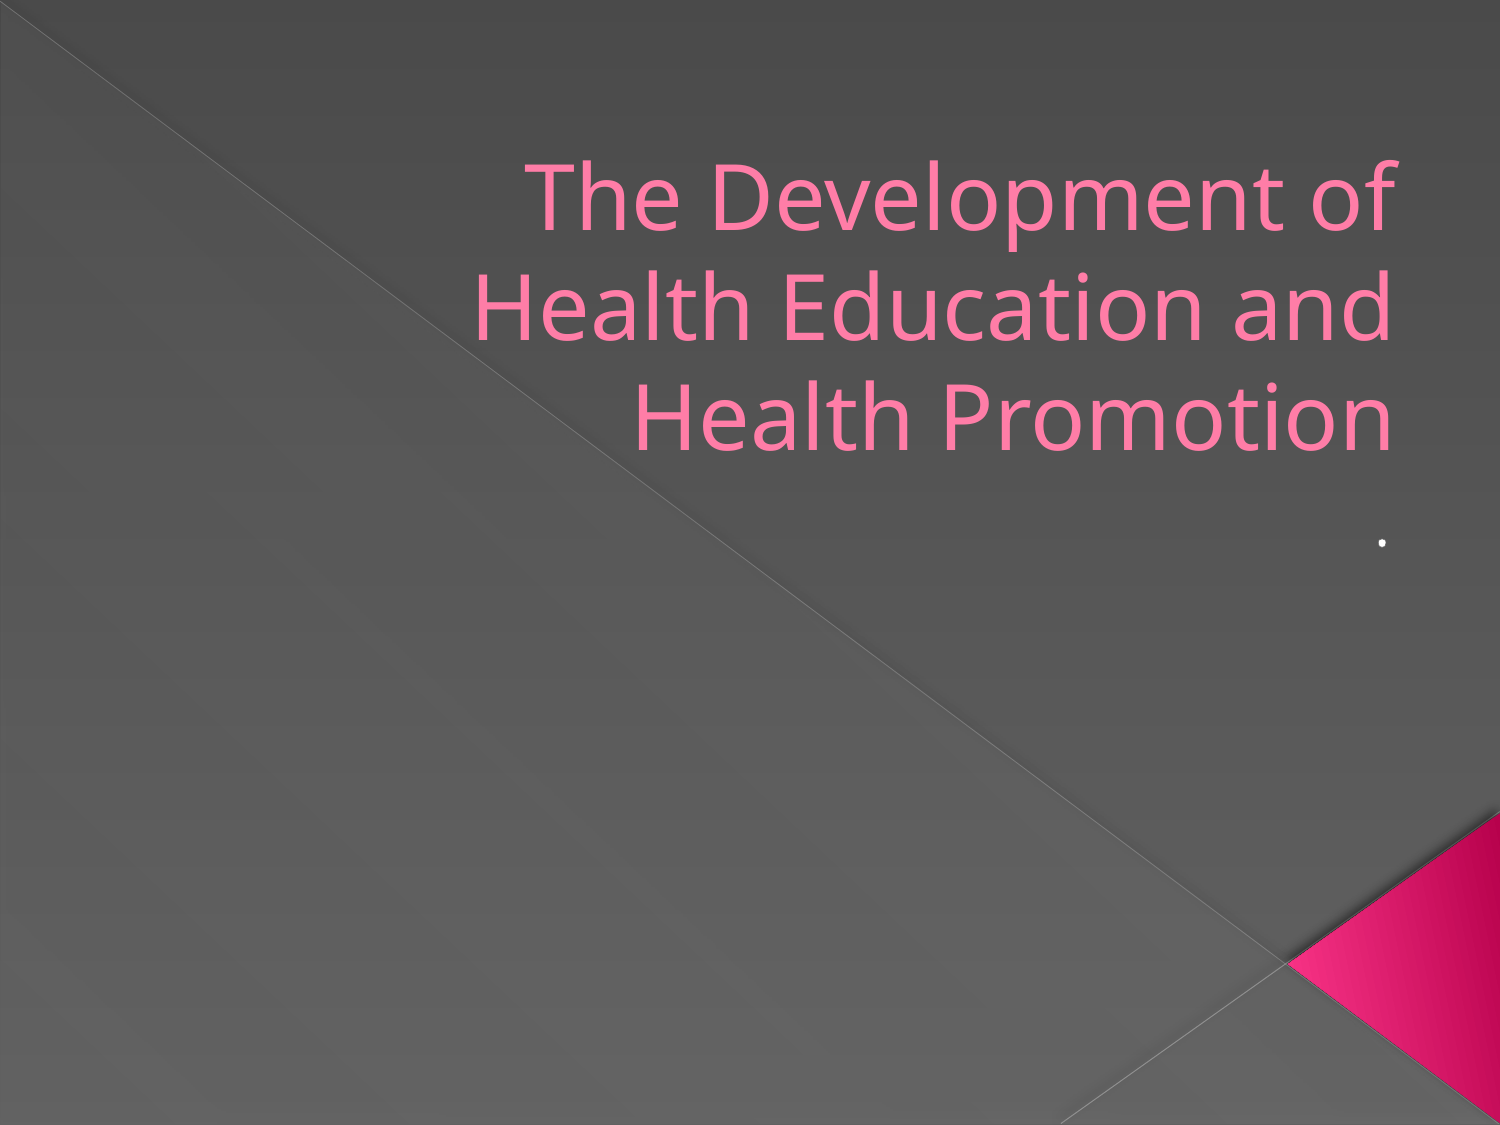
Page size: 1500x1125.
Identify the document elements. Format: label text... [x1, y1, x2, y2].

title The Development of Health Education and Health Promotion [88, 127, 1412, 476]
subtitle . [88, 476, 1412, 657]
